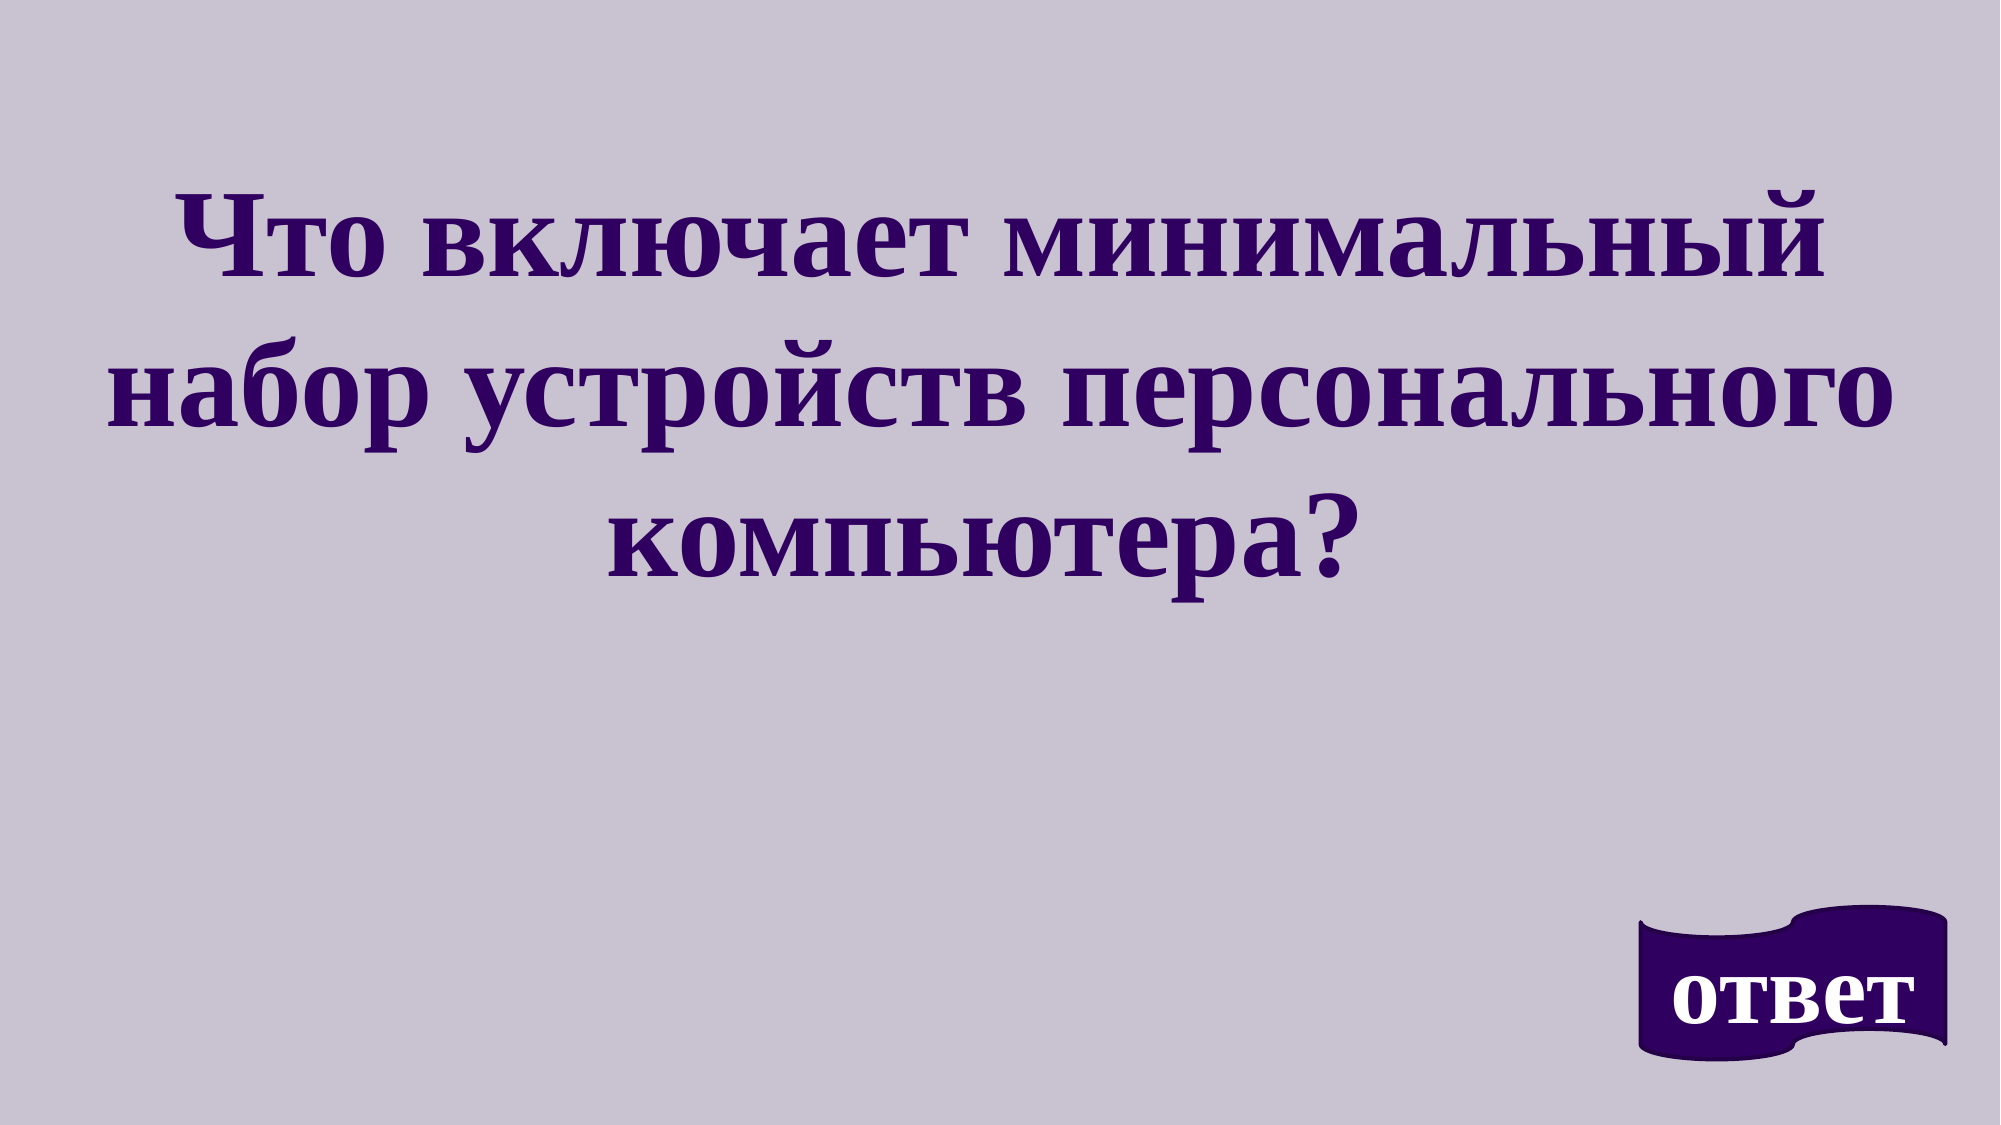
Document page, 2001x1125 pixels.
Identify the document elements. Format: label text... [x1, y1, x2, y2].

text_box ответ [1638, 904, 1948, 1062]
text_box Что включает минимальный набор устройств персонального компьютера? [63, 143, 1941, 609]
